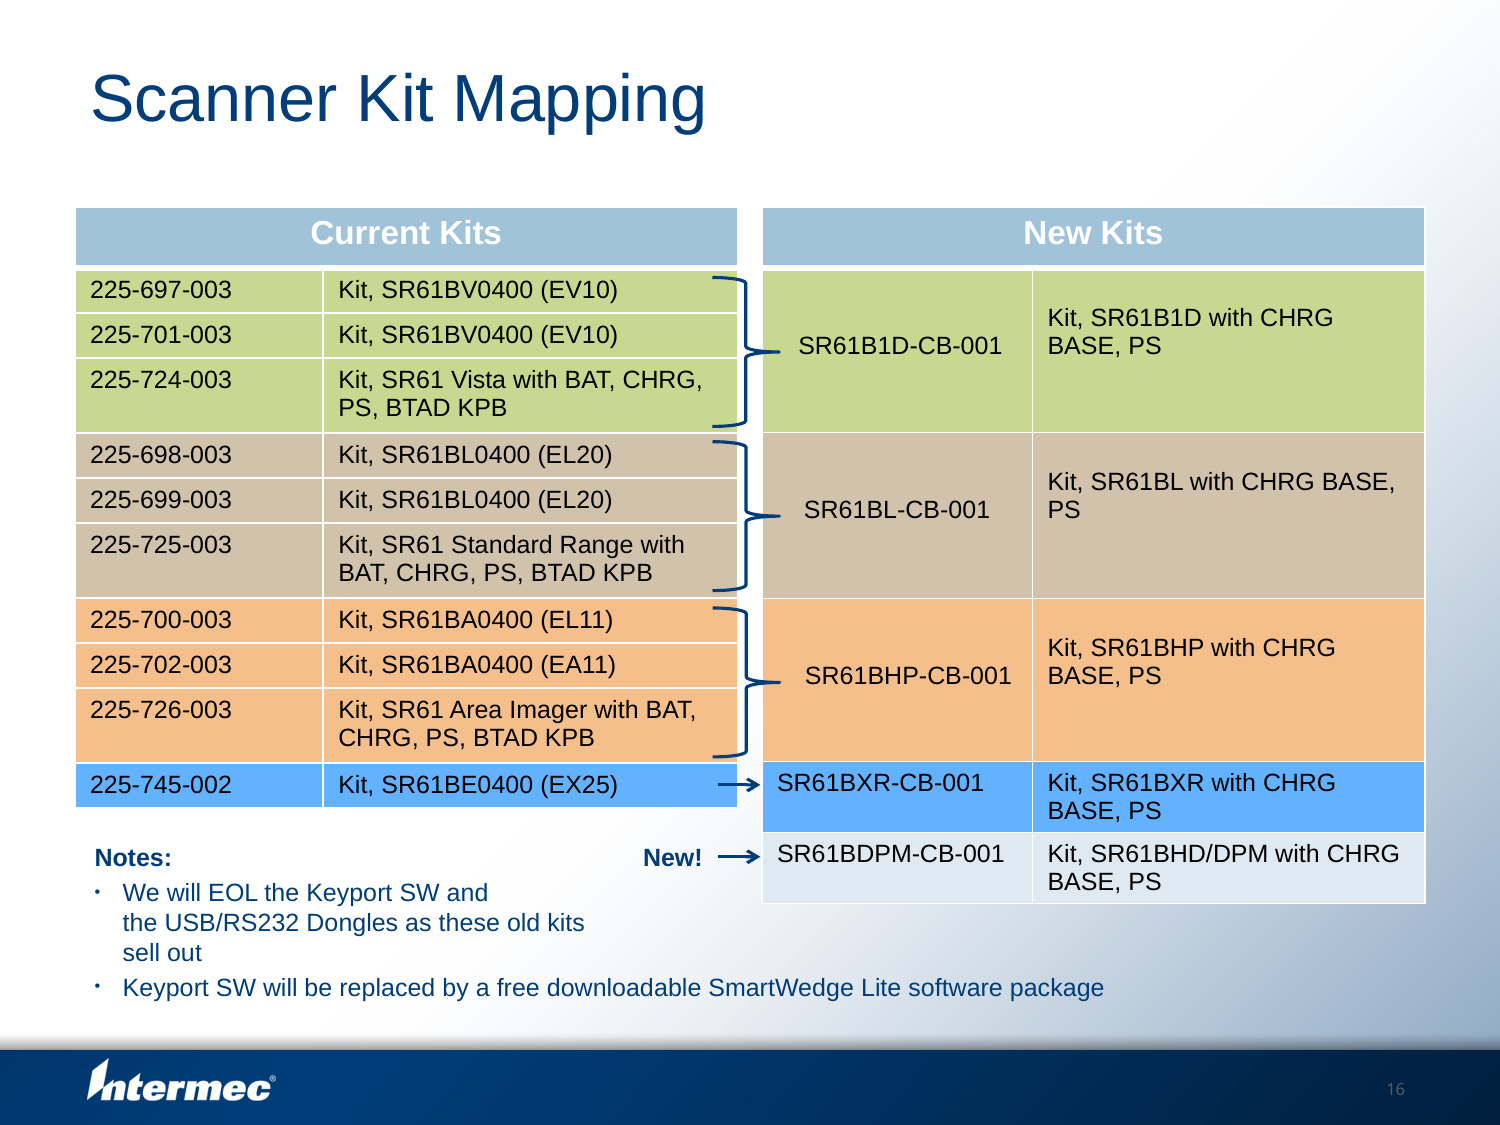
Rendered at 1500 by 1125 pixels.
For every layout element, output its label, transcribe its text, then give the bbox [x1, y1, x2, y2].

table_cell SR61BL-CB-001 [763, 433, 1032, 598]
text_box Notes: We will EOL the Keyport SW and the USB/RS232 Dongles as these old kits sell out Keyport SW will be replaced by a free downloadable SmartWedge Lite software package [79, 834, 1130, 1009]
table_cell Kit, SR61BE0400 (EX25) [324, 764, 737, 807]
text_box [712, 607, 781, 758]
title Scanner Kit Mapping [75, 45, 1425, 145]
picture [0, 0, 1500, 1125]
table_header New Kits [763, 208, 1424, 265]
table_cell Kit, SR61 Area Imager with BAT, CHRG, PS, BTAD KPB [324, 689, 737, 762]
table_cell Kit, SR61BXR with CHRG BASE, PS [1033, 762, 1424, 832]
table_cell SR61BHP-CB-001 [763, 599, 1032, 761]
table_cell 225-702-003 [76, 644, 322, 687]
table_header Current Kits [76, 208, 737, 265]
table_cell SR61BDPM-CB-001 [763, 833, 1032, 903]
table_cell 225-699-003 [76, 479, 322, 522]
table_cell 225-724-003 [76, 359, 322, 432]
text_box New! [628, 834, 718, 879]
table_cell 225-726-003 [76, 689, 322, 762]
table_cell Kit, SR61BHD/DPM with CHRG BASE, PS [1033, 833, 1424, 903]
table_cell 225-697-003 [76, 271, 322, 312]
table_cell Kit, SR61 Vista with BAT, CHRG, PS, BTAD KPB [324, 359, 737, 432]
table_cell Kit, SR61BL0400 (EL20) [324, 434, 737, 477]
table_cell Kit, SR61B1D with CHRG BASE, PS [1033, 271, 1424, 432]
table_cell Kit, SR61BV0400 (EV10) [324, 314, 712, 357]
table_cell Kit, SR61BL0400 (EL20) [324, 479, 712, 522]
table_cell 225-698-003 [76, 434, 322, 477]
table_cell Kit, SR61BHP with CHRG BASE, PS [1033, 599, 1424, 761]
table_cell SR61BXR-CB-001 [763, 762, 1032, 832]
table_cell Kit, SR61BL with CHRG BASE, PS [1033, 433, 1424, 598]
table_cell Kit, SR61BV0400 (EV10) [324, 271, 737, 312]
table_cell SR61B1D-CB-001 [763, 271, 1032, 432]
table_cell 225-701-003 [76, 314, 322, 357]
table_cell Kit, SR61 Standard Range with BAT, CHRG, PS, BTAD KPB [324, 524, 737, 597]
text_box [712, 276, 780, 428]
table_cell 225-725-003 [76, 524, 322, 597]
table_cell 225-745-002 [76, 764, 322, 807]
table_cell 225-700-003 [76, 599, 322, 642]
table_cell Kit, SR61BA0400 (EL11) [324, 599, 737, 642]
text_box [712, 440, 781, 592]
table_cell Kit, SR61BA0400 (EA11) [324, 644, 712, 687]
